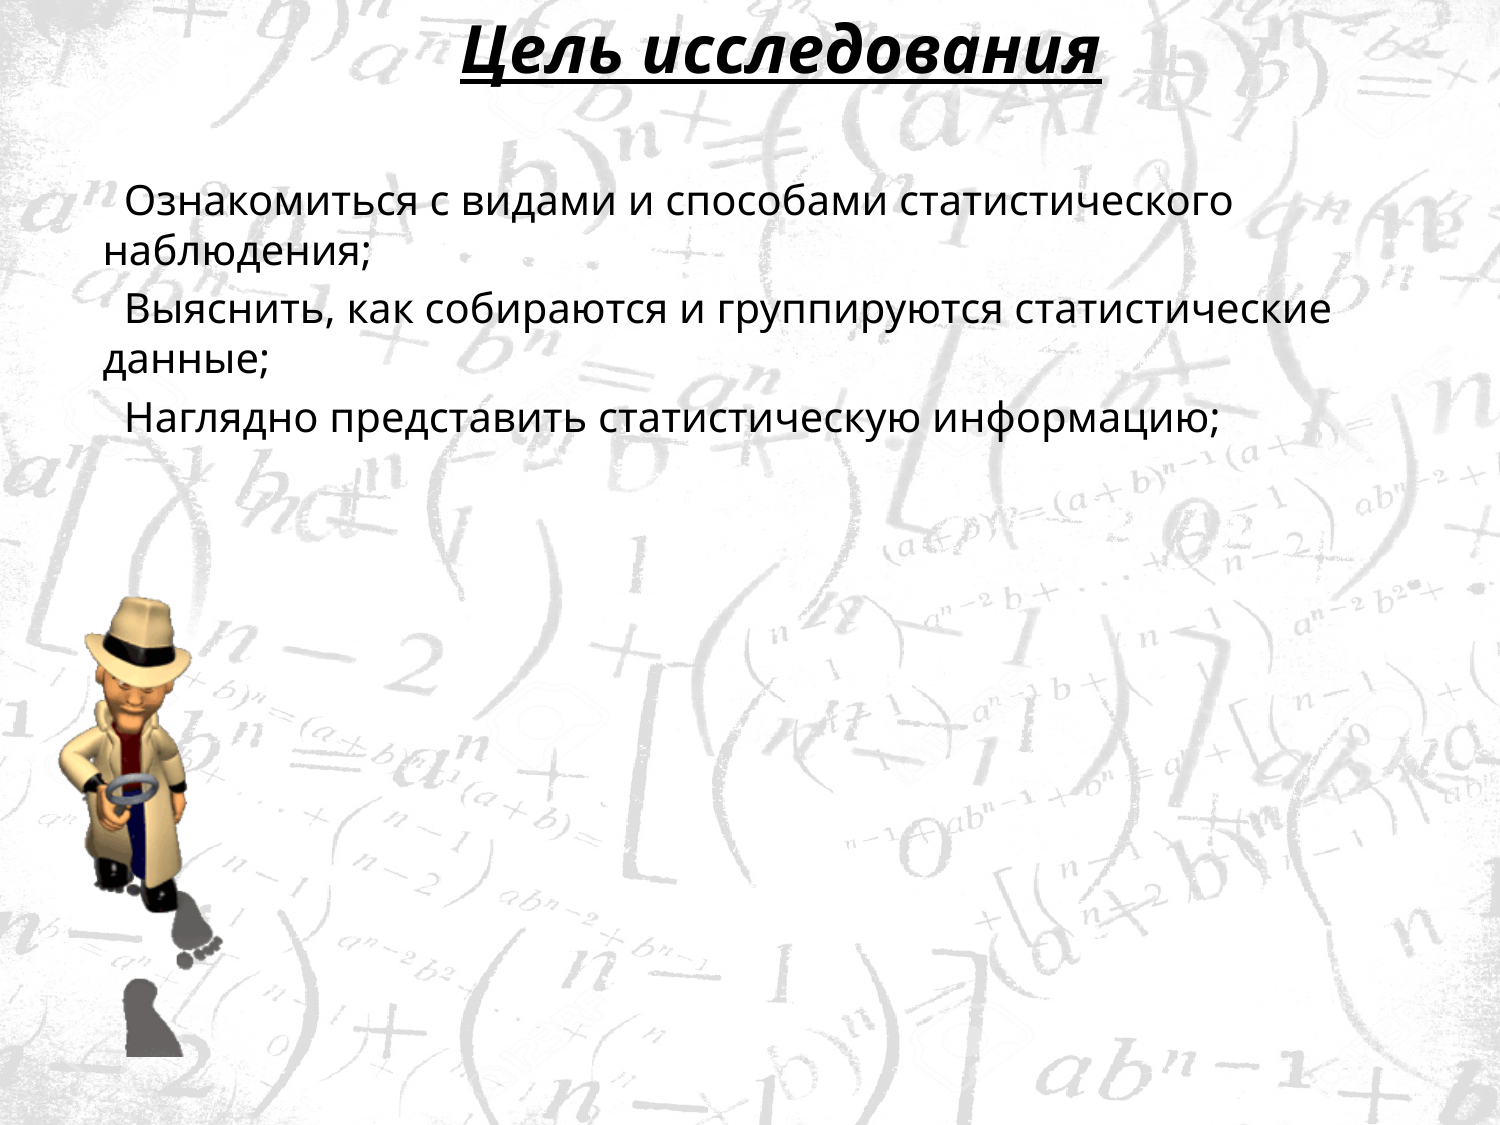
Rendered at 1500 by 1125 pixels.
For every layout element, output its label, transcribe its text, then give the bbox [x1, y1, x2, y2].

picture [49, 587, 269, 1057]
list Ознакомиться с видами и способами статистического наблюдения; Выяснить, как собираются и группируются статистические данные; Наглядно представить статистическую информацию; [87, 112, 1438, 625]
text_box Цель исследования [149, 0, 1338, 95]
